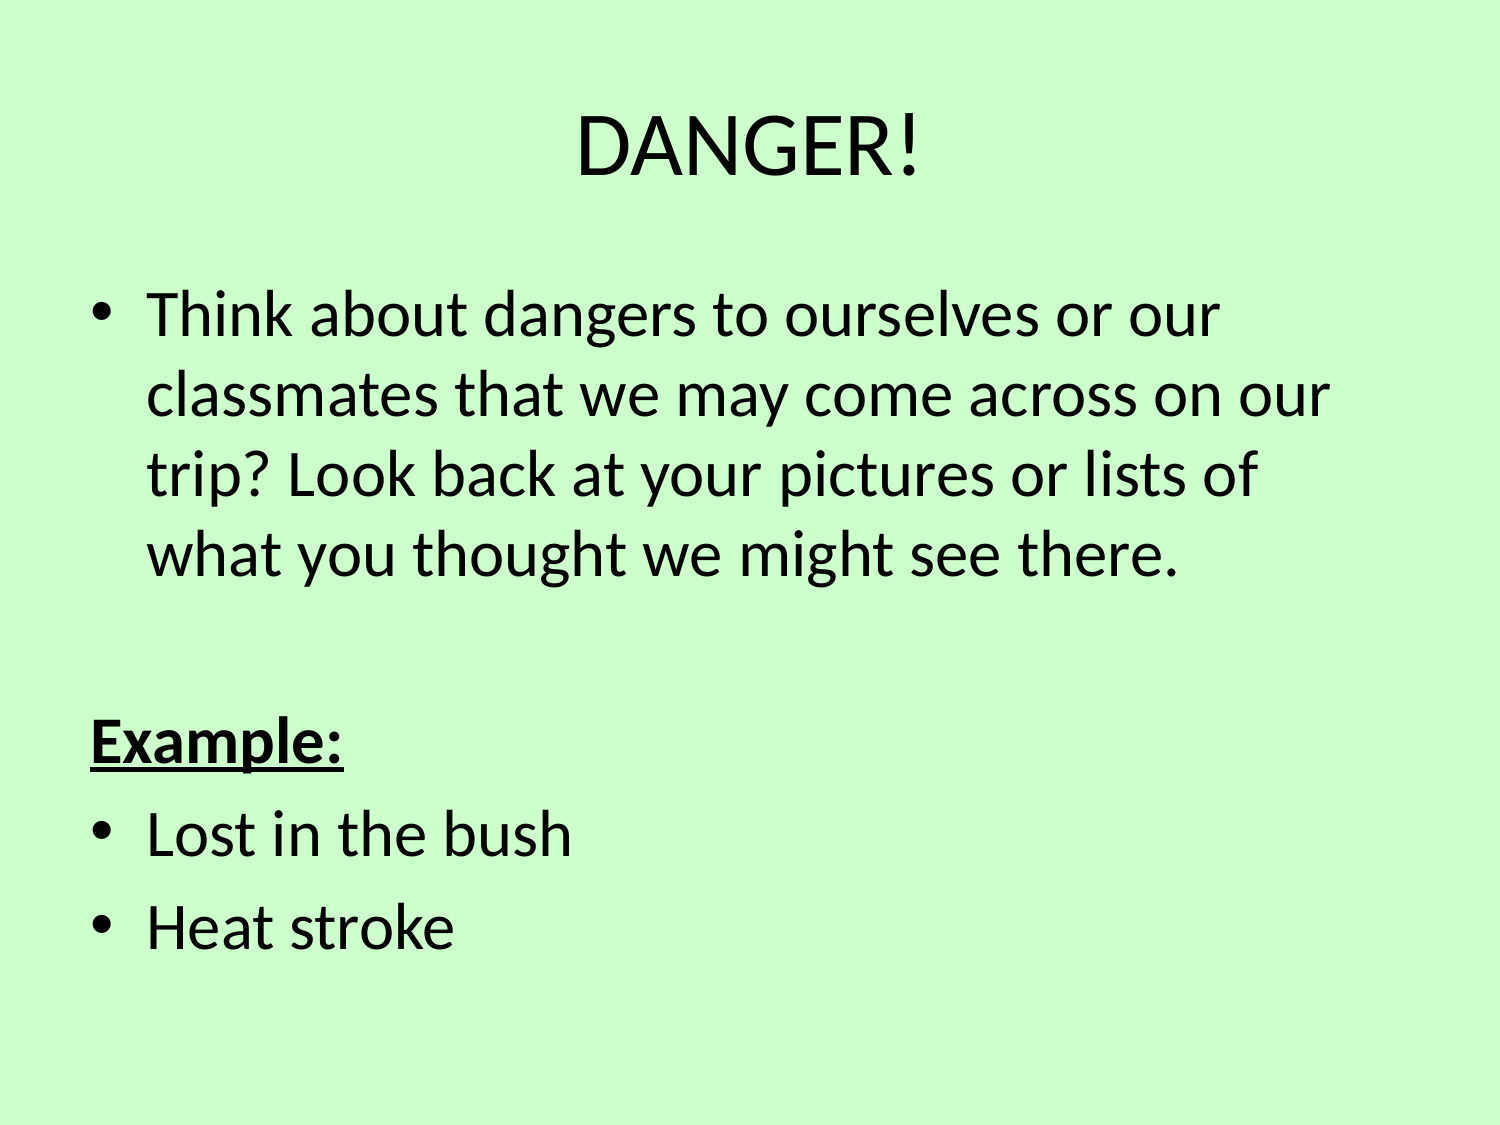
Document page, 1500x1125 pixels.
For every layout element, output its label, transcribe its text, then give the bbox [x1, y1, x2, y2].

list Think about dangers to ourselves or our classmates that we may come across on our trip? Look back at your pictures or lists of what you thought we might see there. Example: Lost in the bush Heat stroke [75, 262, 1425, 1005]
title DANGER! [75, 45, 1425, 233]
